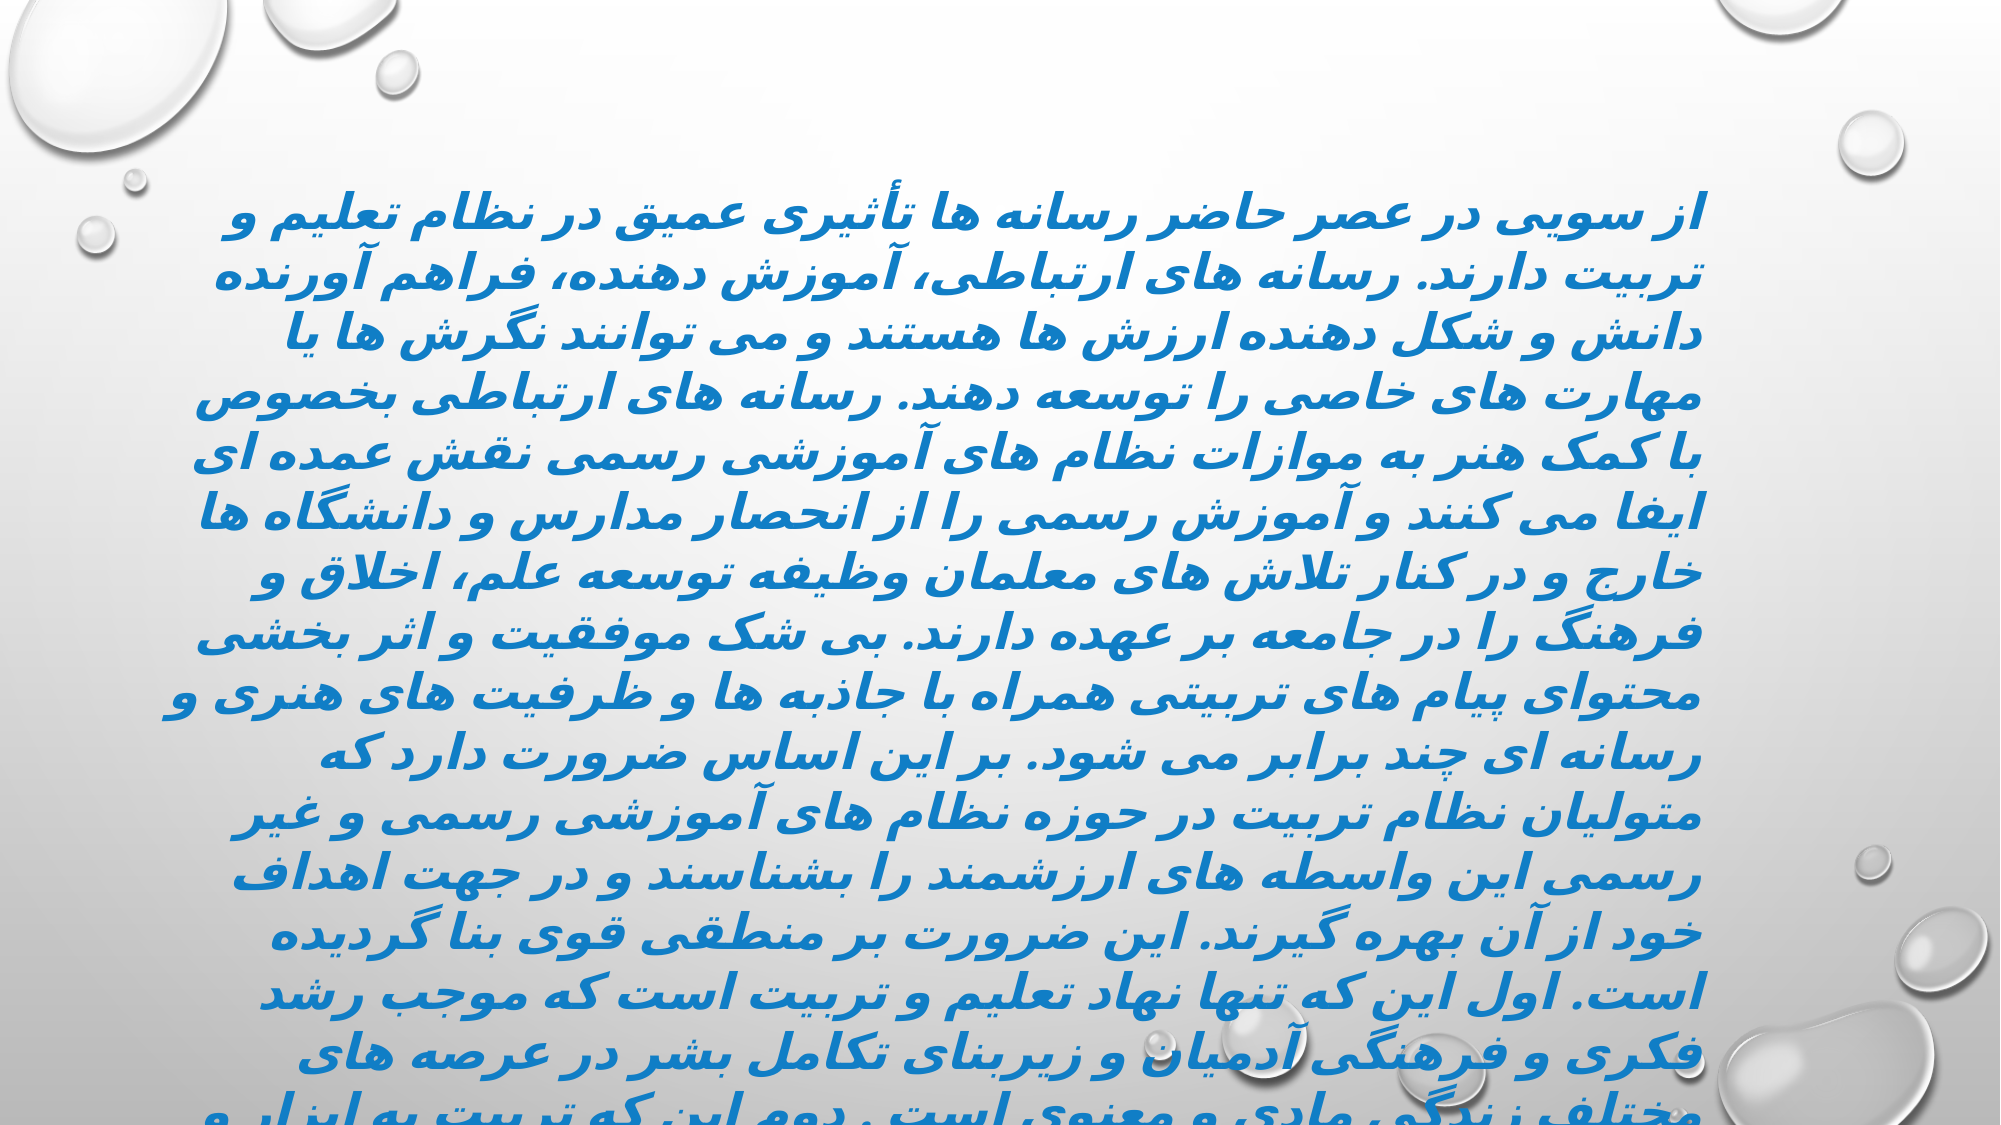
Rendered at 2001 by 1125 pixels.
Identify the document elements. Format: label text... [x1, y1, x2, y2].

text_box از سویی در عصر حاضر رسانه ها تأثیری عمیق در نظام تعلیم و تربیت دارند. رسانه های ارتباطی، آموزش دهنده، فراهم آورنده دانش و شکل دهنده ارزش ها هستند و می توانند نگرش ها یا مهارت های خاصی را توسعه دهند. رسانه های ارتباطی بخصوص با کمک هنر به موازات نظام های آموزشی رسمی نقش عمده ای ایفا می کنند و آموزش رسمی را از انحصار مدارس و دانشگاه ها خارج و در کنار تلاش های معلمان وظیفه توسعه علم، اخلاق و فرهنگ را در جامعه بر عهده دارند. بی شک موفقیت و اثر بخشی محتوای پیام های تربیتی همراه با جاذبه ها و ظرفیت های هنری و رسانه ای چند برابر می شود. بر این اساس ضرورت دارد که متولیان نظام تربیت در حوزه نظام های آموزشی رسمی و غیر رسمی این واسطه های ارزشمند را بشناسند و در جهت اهداف خود از آن بهره گیرند. این ضرورت بر منطقی قوی بنا گردیده است. اول این که تنها نهاد تعلیم و تربیت است که موجب رشد فکری و فرهنگی آدمیان و زیربنای تکامل بشر در عرصه های مختلف زندگی مادی و معنوی است . دوم این که تربیت به ابزار و روش نیاز دارد ودرک و بکارگیری عالمانه روش ها مطابق با قواعد و شرایط زمان و مکان ، نیل به اهداف تربیتی را هموارترمی سازد. [136, 171, 1718, 1125]
picture [0, 0, 2000, 1125]
